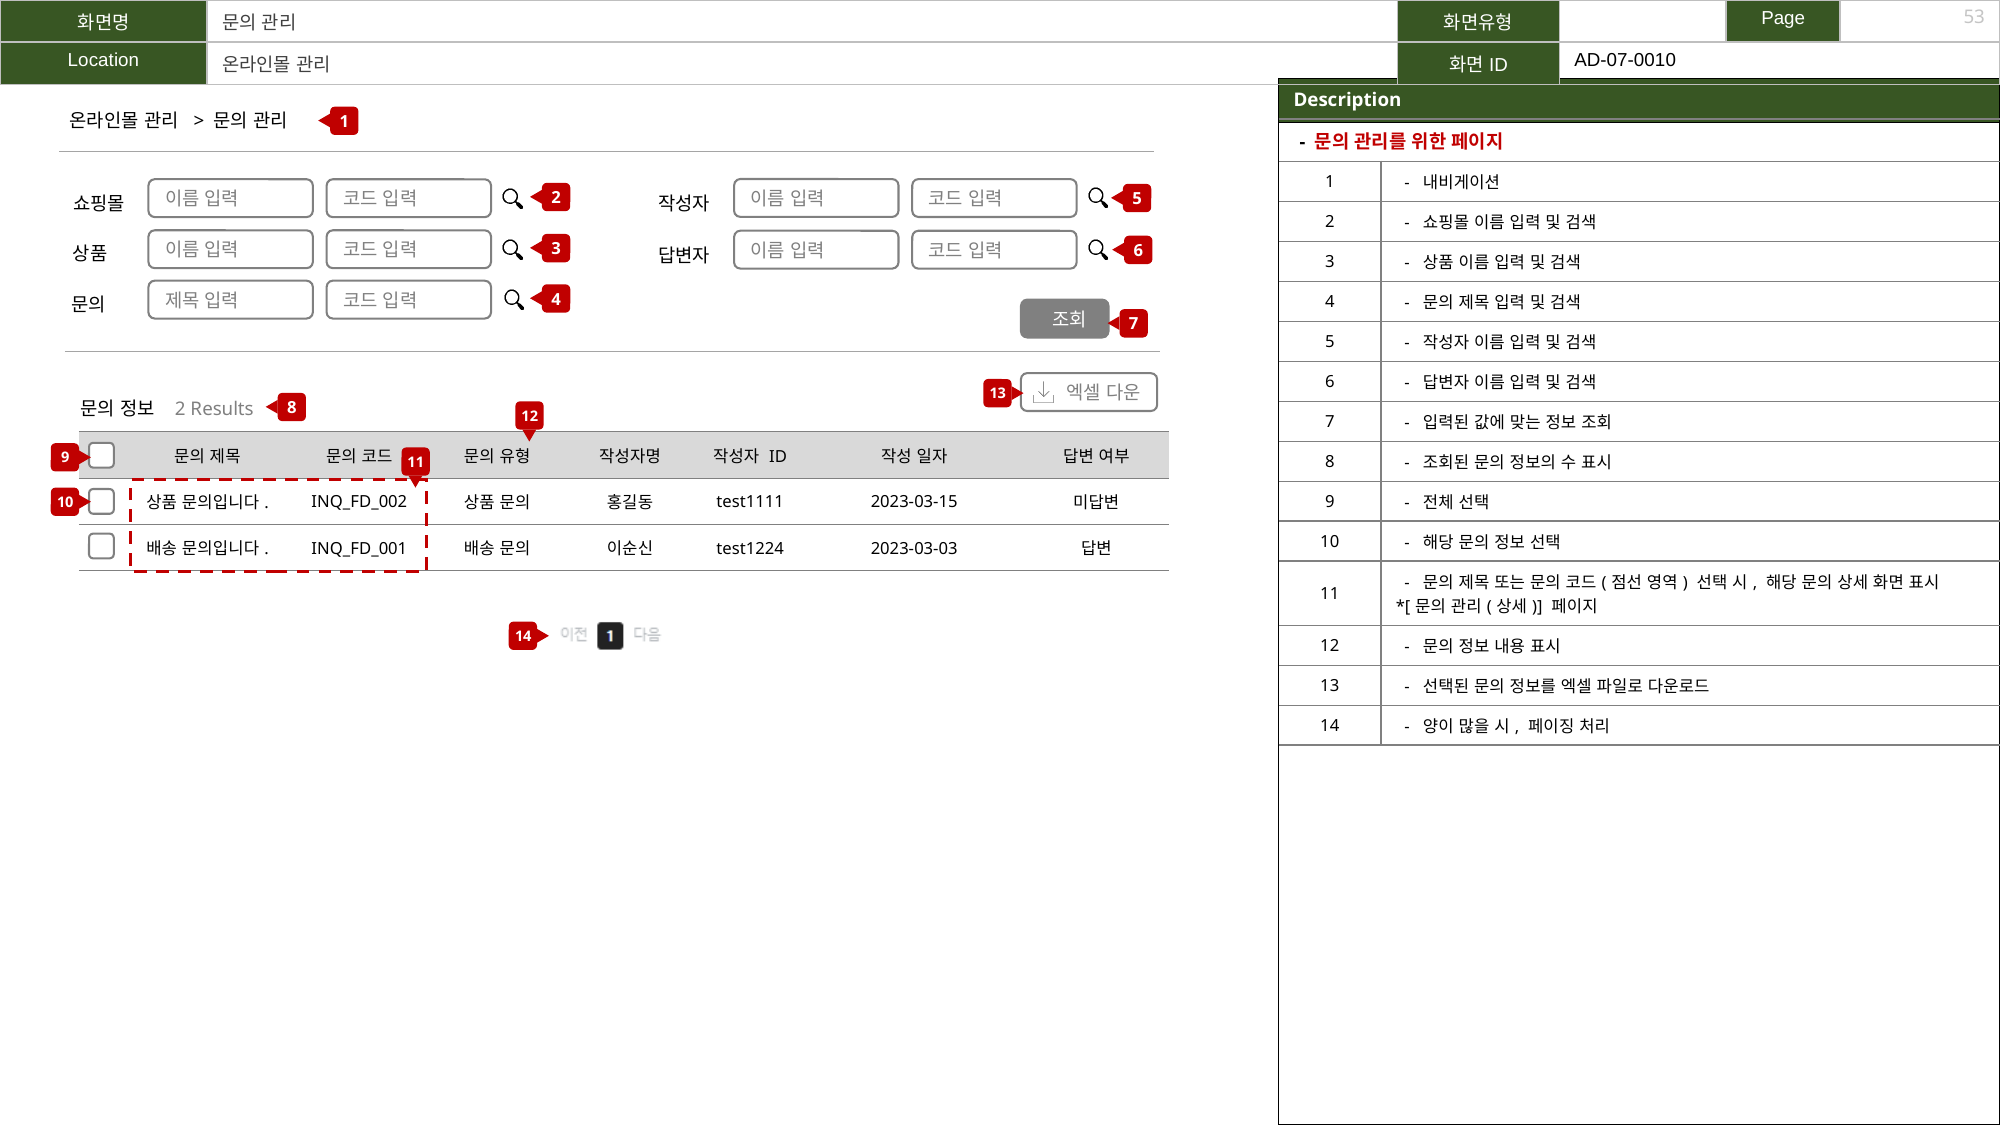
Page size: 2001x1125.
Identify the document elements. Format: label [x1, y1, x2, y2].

table_cell [1382, 626, 2000, 665]
table_cell [1398, 43, 1559, 84]
table_cell [1382, 666, 2000, 705]
picture [501, 287, 526, 312]
text_box [911, 178, 1078, 219]
text_box [58, 223, 314, 272]
table_cell [1279, 562, 1380, 625]
table_cell [1382, 362, 2000, 401]
table_cell [1279, 626, 1380, 665]
table_cell [1279, 482, 1380, 520]
table_header [208, 1, 1397, 41]
picture [1085, 237, 1110, 262]
table_cell [1382, 706, 2000, 744]
slide_number [1550, 0, 2000, 48]
table_cell [1279, 322, 1380, 361]
table_cell [1279, 442, 1380, 481]
table_header [1, 1, 206, 41]
text_box [325, 178, 493, 219]
text_box [56, 273, 314, 323]
text_box [65, 386, 320, 428]
table_cell [427, 479, 1169, 524]
text_box [45, 440, 115, 474]
text_box [325, 279, 493, 320]
table_cell [1382, 402, 2000, 441]
table_cell [1, 43, 206, 84]
table_cell [79, 525, 130, 570]
table_cell [1279, 522, 1380, 560]
text_box [1118, 229, 1147, 270]
table_cell [427, 525, 1169, 570]
table_cell [1382, 162, 2000, 201]
table_cell [1279, 162, 1380, 201]
table_cell [1382, 562, 2000, 625]
text_box [509, 399, 550, 442]
table_cell [208, 43, 1397, 84]
text_box [58, 173, 314, 222]
picture [547, 610, 674, 658]
table_cell [1279, 242, 1380, 281]
table_cell [1279, 666, 1380, 705]
table_cell [1279, 746, 1999, 1124]
table_cell [1382, 442, 2000, 481]
text_box [55, 100, 404, 141]
picture [1085, 185, 1110, 210]
table_header [1279, 120, 2000, 161]
table_cell [1382, 322, 2000, 361]
text_box [45, 485, 115, 519]
table_header [1398, 1, 1550, 41]
text_box [503, 619, 549, 653]
table_cell [1560, 48, 1999, 84]
text_box [1116, 177, 1146, 219]
table_cell [1382, 282, 2000, 321]
table_header [1279, 85, 1999, 118]
table_cell [1279, 706, 1380, 744]
table_cell [1382, 202, 2000, 241]
text_box [325, 229, 493, 270]
text_box [535, 227, 565, 269]
picture [500, 237, 525, 262]
text_box [643, 225, 900, 274]
table_cell [1279, 362, 1380, 401]
table_cell [79, 479, 130, 524]
table_cell [1382, 242, 2000, 281]
text_box [643, 173, 900, 222]
table_header [79, 432, 1169, 478]
text_box [1113, 303, 1142, 344]
picture [1026, 375, 1061, 409]
table_cell [1279, 202, 1380, 241]
text_box [977, 372, 1159, 413]
table_cell [1279, 402, 1380, 441]
text_box [130, 445, 436, 572]
picture [500, 185, 525, 211]
table_cell [1382, 482, 2000, 520]
text_box [87, 532, 115, 560]
text_box [535, 278, 565, 319]
text_box [535, 176, 565, 218]
text_box [911, 229, 1078, 270]
table_cell [1382, 522, 2000, 560]
table_cell [1279, 282, 1380, 321]
text_box [1019, 298, 1110, 339]
